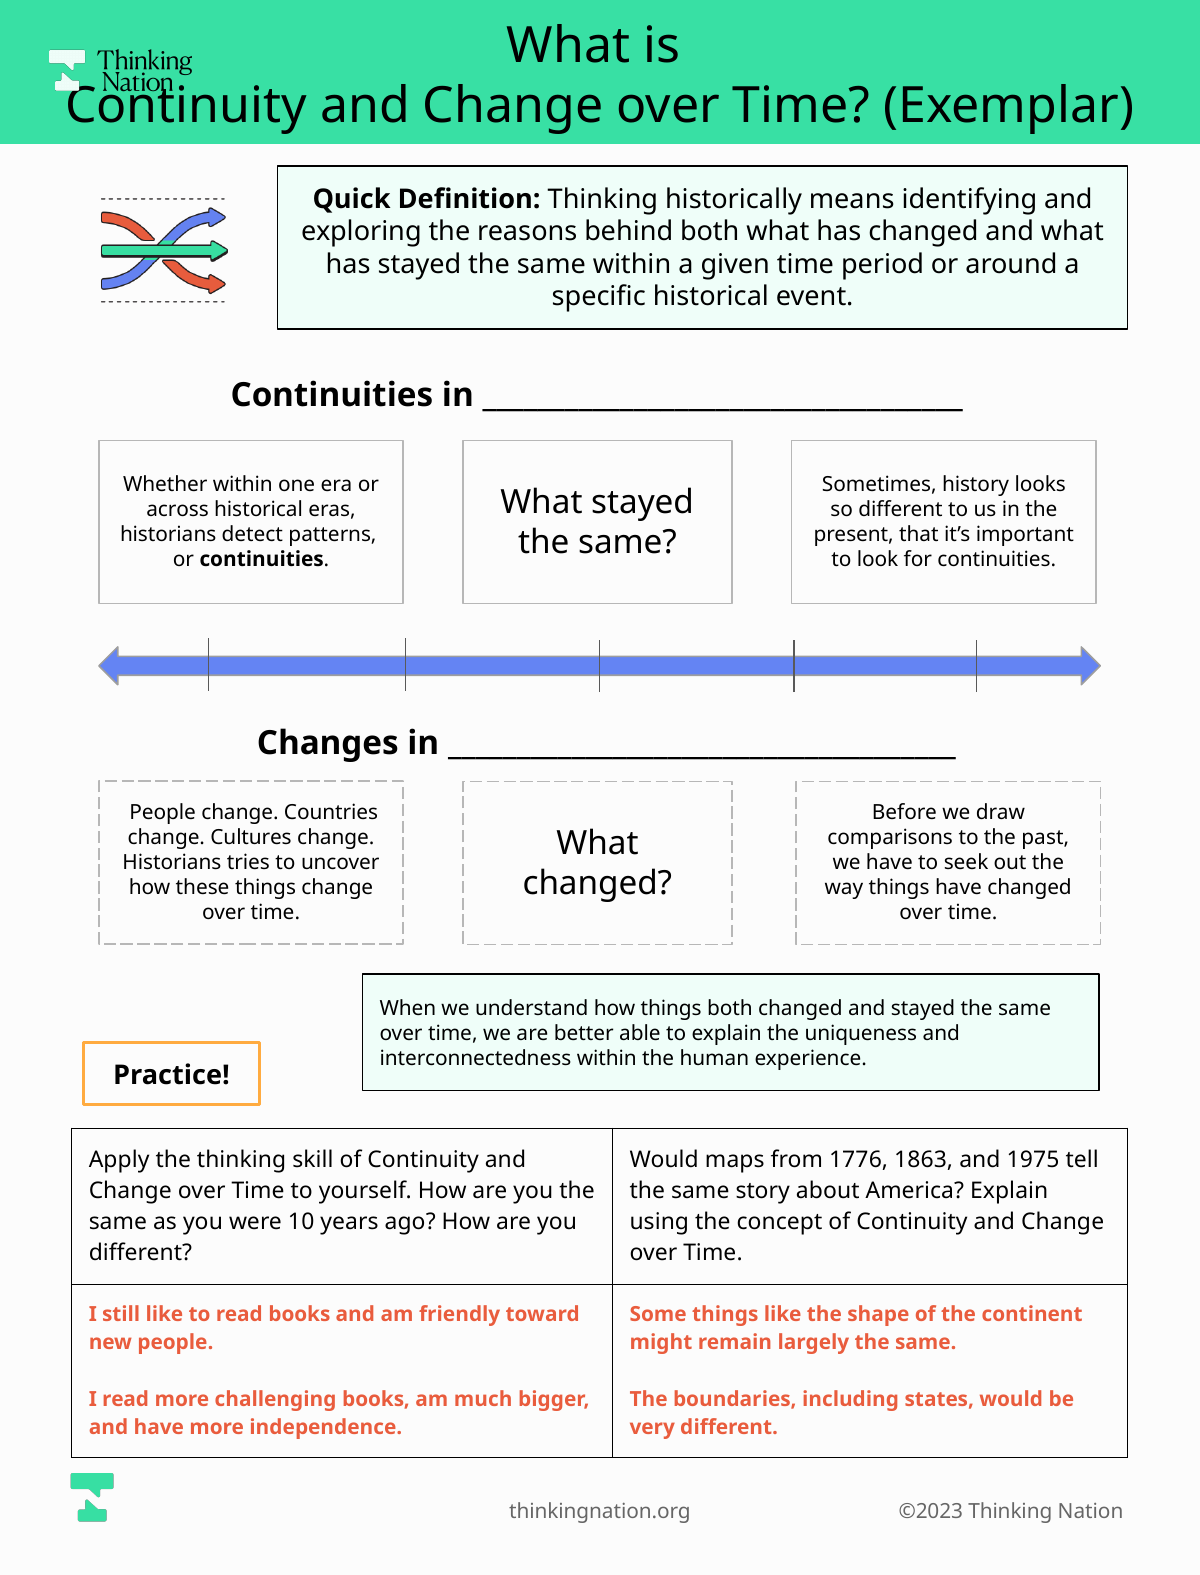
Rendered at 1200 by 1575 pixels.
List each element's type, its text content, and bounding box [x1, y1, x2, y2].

text_box What stayed the same? [463, 440, 732, 604]
text_box ©2023 Thinking Nation [854, 1483, 1139, 1532]
text_box Quick Definition: Thinking historically means identifying and exploring the reasons behind both what has changed and what has stayed the same within a given time period or around a specific historical event. [277, 166, 1128, 329]
text_box [410, 656, 595, 676]
text_box When we understand how things both changed and stayed the same over time, we are better able to explain the uniqueness and interconnectedness within the human experience. [362, 974, 1100, 1091]
text_box thinkingnation.org [457, 1483, 742, 1532]
text_box What is Continuity and Change over Time? (Exemplar) [0, 0, 1200, 144]
picture [83, 169, 245, 331]
text_box What changed? [463, 781, 732, 945]
text_box [604, 656, 789, 676]
text_box Sometimes, history looks so different to us in the present, that it’s important to look for continuities. [791, 440, 1096, 604]
text_box [798, 656, 972, 676]
text_box [98, 646, 203, 685]
table_header Apply the thinking skill of Continuity and Change over Time to yourself. How are you the same as you were 10 years ago? How are you different? [72, 1129, 612, 1284]
table_cell Some things like the shape of the continent might remain largely the same. The boundaries, including states, would be very different. [613, 1285, 1127, 1457]
text_box Whether within one era or across historical eras, historians detect patterns, or continuities. [98, 440, 404, 604]
text_box Changes in _____________________________________ [197, 706, 1017, 760]
text_box [213, 656, 401, 676]
text_box People change. Countries change. Cultures change. Historians tries to uncover how these things change over time. [98, 781, 404, 945]
picture [33, 35, 197, 104]
text_box [980, 646, 1101, 685]
text_box Practice! [83, 1042, 260, 1105]
table_cell I still like to read books and am friendly toward new people. I read more challenging books, am much bigger, and have more independence. [72, 1285, 612, 1457]
text_box Before we draw comparisons to the past, we have to seek out the way things have changed over time. [796, 781, 1101, 945]
table_header Would maps from 1776, 1863, and 1975 tell the same story about America? Explain using the concept of Continuity and Change over Time. [613, 1129, 1127, 1284]
text_box Continuities in ___________________________________ [178, 358, 1017, 412]
picture [58, 1463, 126, 1531]
